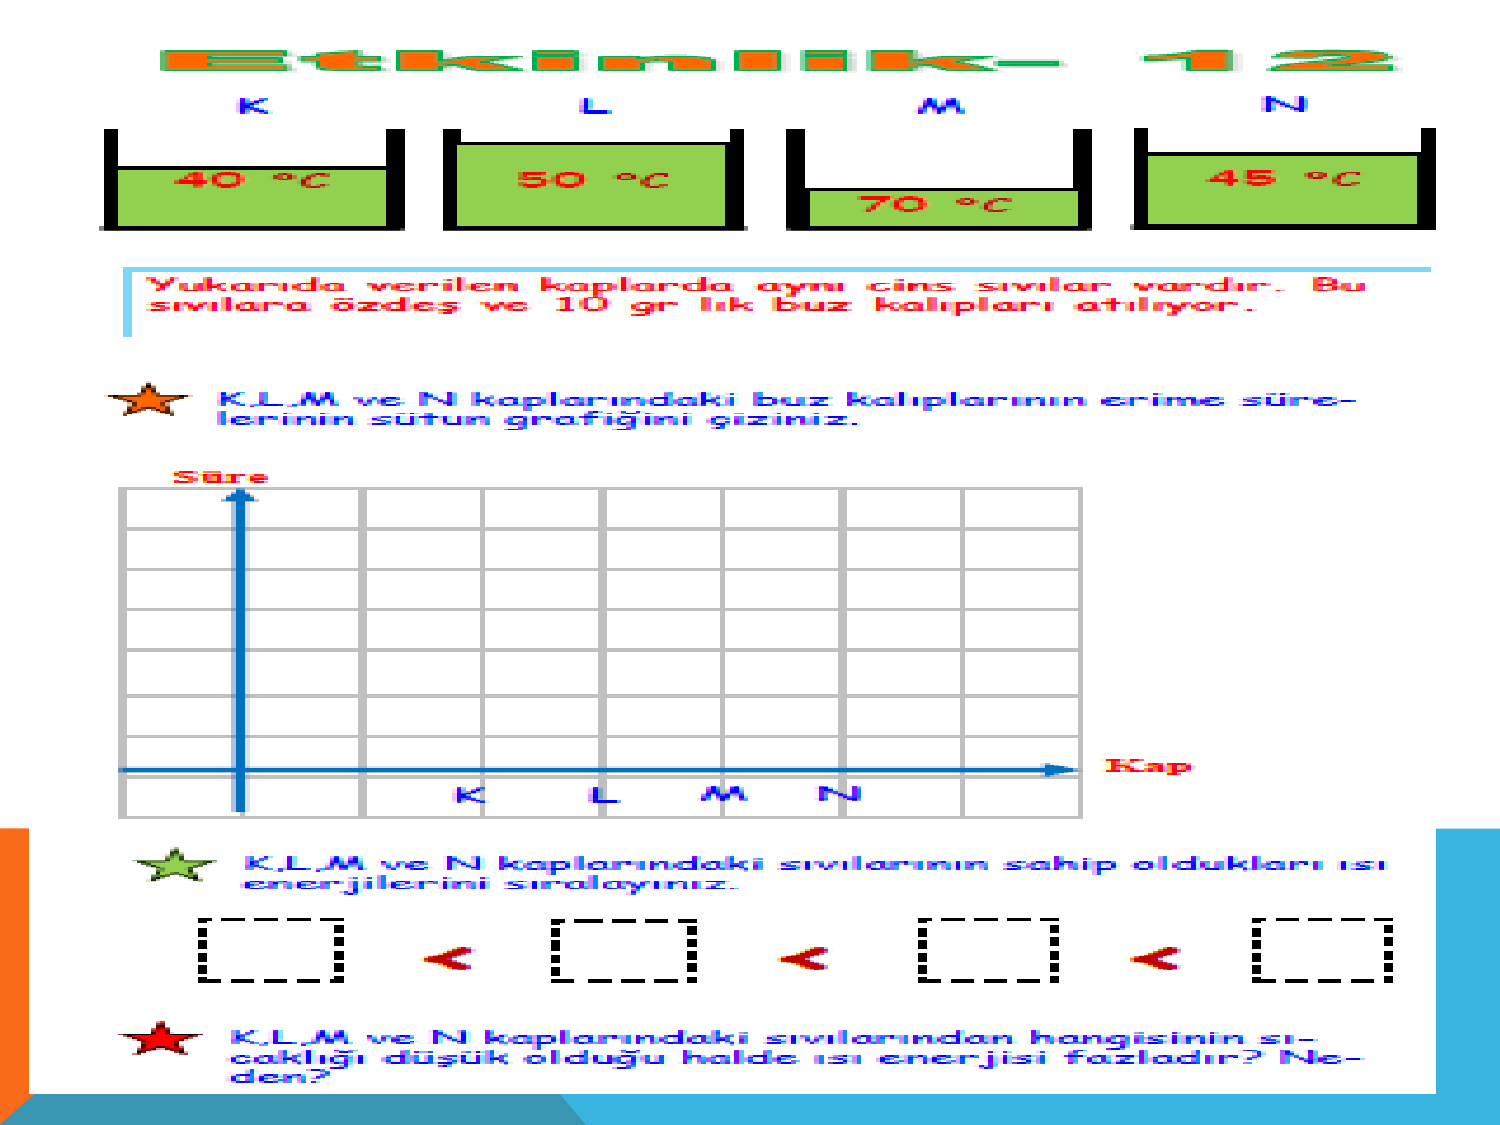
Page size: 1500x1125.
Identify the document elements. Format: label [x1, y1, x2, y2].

picture [29, 42, 1436, 1095]
